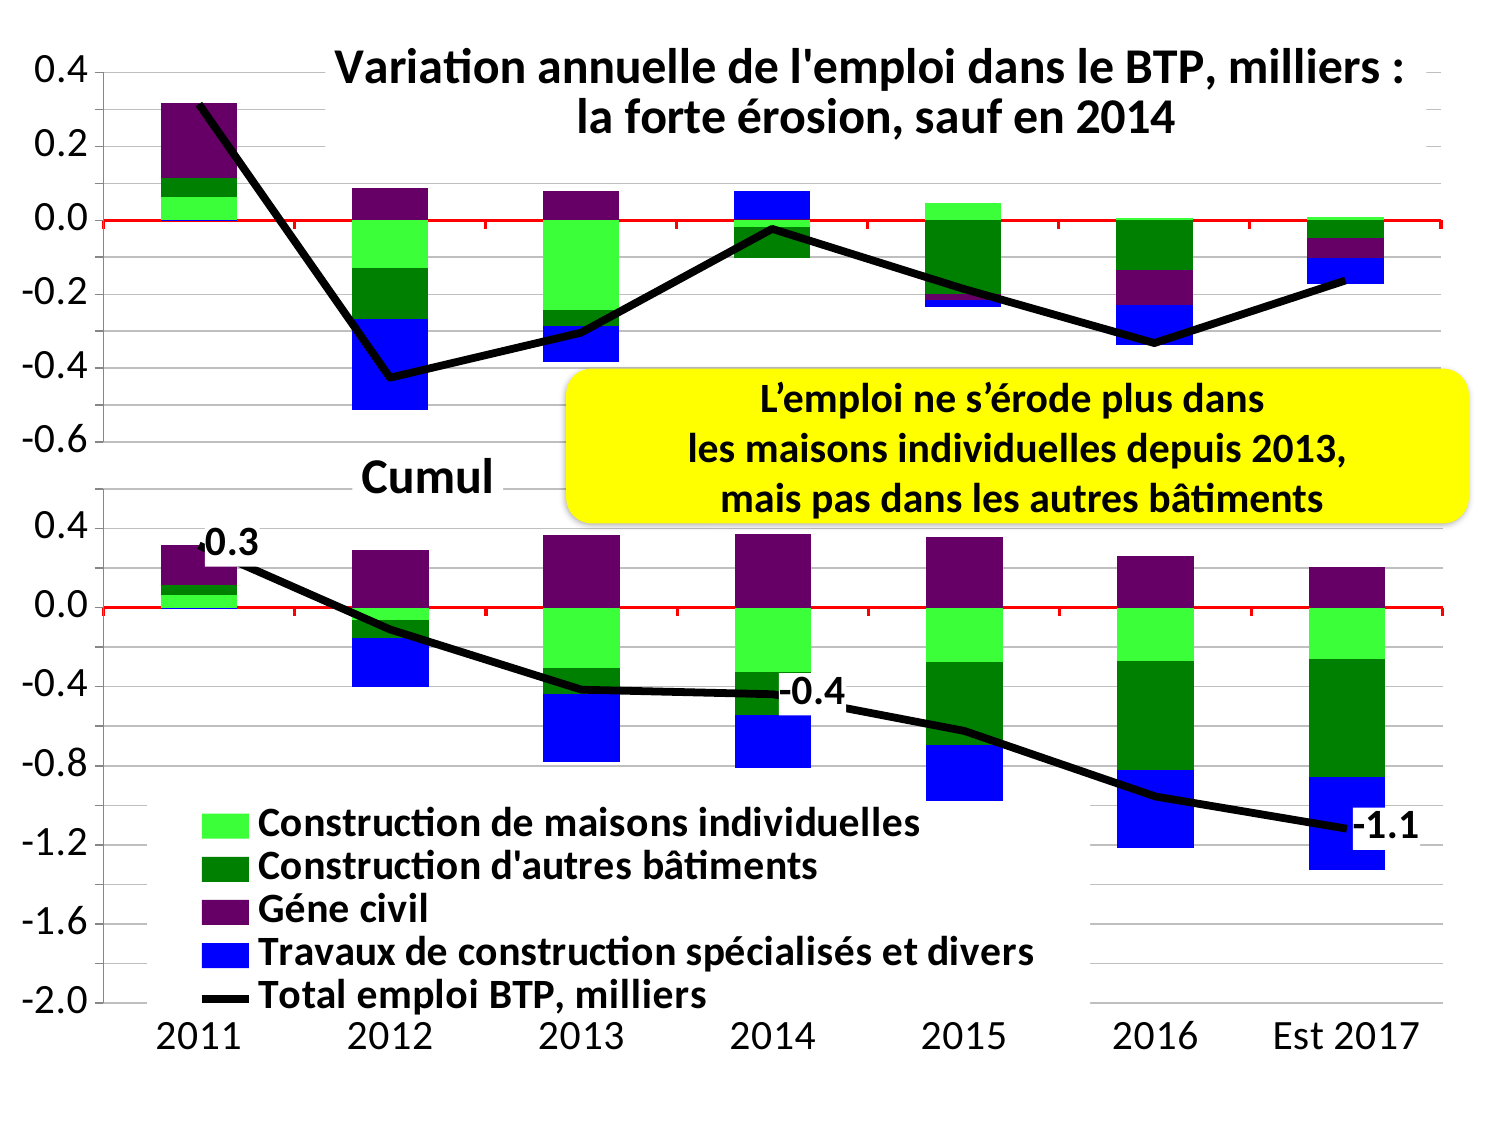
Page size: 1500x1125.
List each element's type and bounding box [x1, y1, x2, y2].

chart [21, 29, 1470, 1085]
